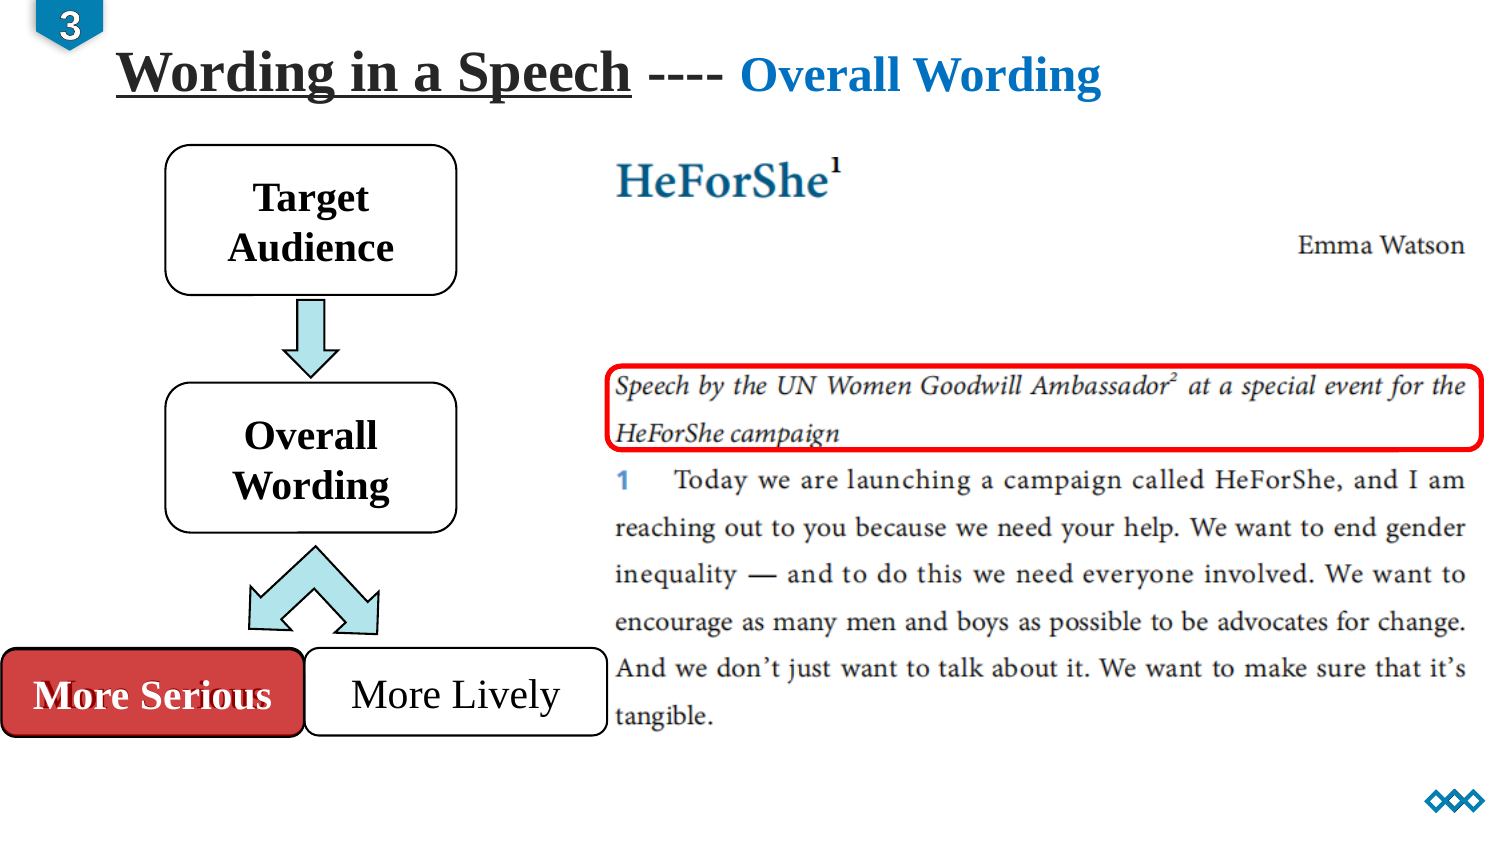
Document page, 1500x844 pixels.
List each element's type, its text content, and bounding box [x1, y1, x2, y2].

text_box 3 [27, 0, 114, 56]
text_box Target Audience [164, 143, 458, 297]
text_box [248, 544, 380, 636]
text_box [281, 298, 341, 380]
text_box More Lively [304, 646, 607, 737]
text_box Overall Wording [164, 381, 458, 534]
text_box More Serious [0, 648, 306, 738]
picture [607, 157, 1482, 736]
title Wording in a Speech ---- Overall Wording [99, 26, 1393, 190]
